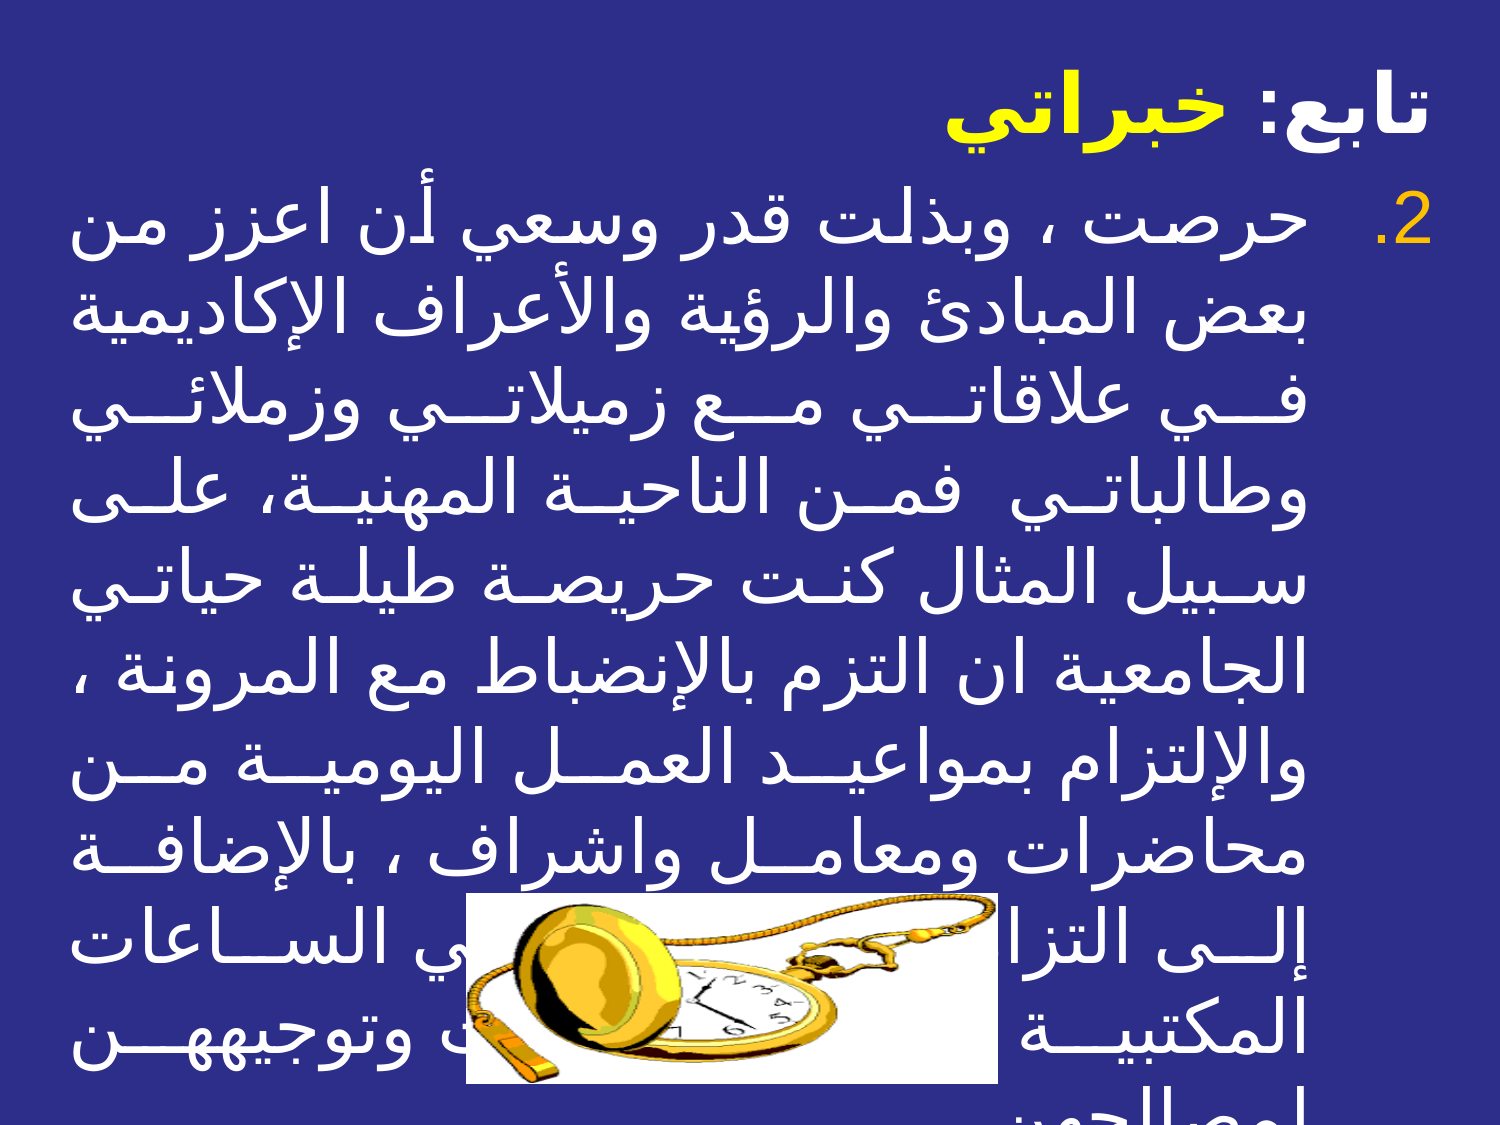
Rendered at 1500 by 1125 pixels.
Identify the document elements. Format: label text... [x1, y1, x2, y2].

list حرصت ، وبذلت قدر وسعي أن اعزز من بعض المبادئ والرؤية والأعراف الإكاديمية في علاقاتي مع زميلاتي وزملائي وطالباتي فمن الناحية المهنية، على سبيل المثال كنت حريصة طيلة حياتي الجامعية ان التزم بالإنضباط مع المرونة ، والإلتزام بمواعيد العمل اليومية من محاضرات ومعامل واشراف ، بالإضافة إلى التزامي بتواجدي في الساعات المكتبية لمقابلة الطالبات وتوجيههن لمصالحهن . [52, 160, 1449, 918]
text_box تابع: خبراتي [927, 42, 1495, 158]
picture [466, 893, 999, 1084]
